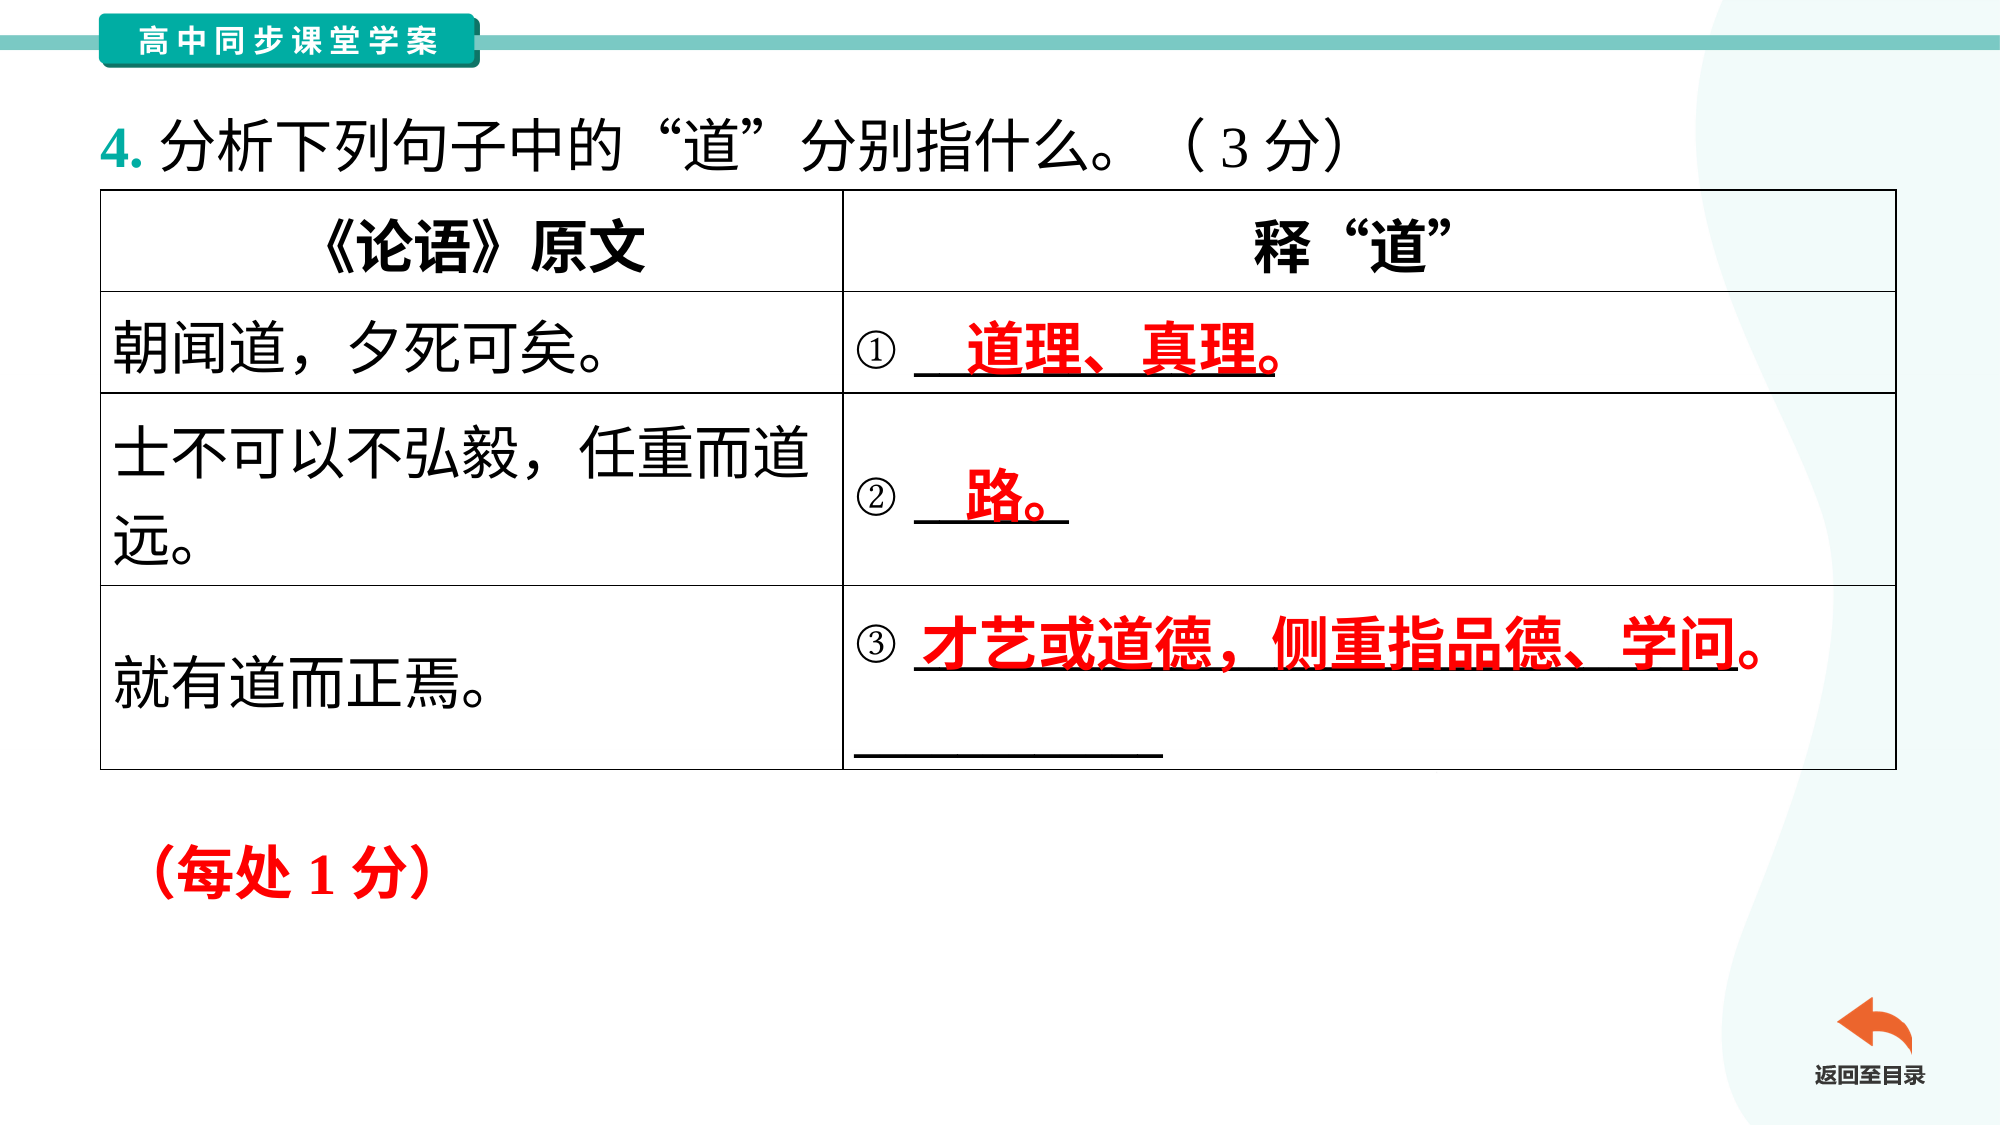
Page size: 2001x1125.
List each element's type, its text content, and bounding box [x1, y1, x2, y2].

table_cell ③ ________________________________ ____________ [844, 586, 1895, 769]
table_header 《论语》原文 [101, 191, 842, 291]
table_header 释“道” [844, 191, 1895, 291]
text_box 才艺或道德，侧重指品德、学问。 [854, 585, 1887, 768]
text_box 路。 [943, 441, 1104, 530]
text_box 4.分析下列句子中的“道”分别指什么。（3分） [100, 76, 1899, 179]
text_box （每处1分） [103, 807, 1104, 914]
text_box 道理、真理。 [943, 294, 1338, 383]
table_cell 朝闻道，夕死可矣。 [101, 292, 842, 392]
picture [0, 0, 2000, 1125]
table_cell ② ______ [844, 394, 1895, 585]
table_cell 士不可以不弘毅，任重而道 远。 [101, 394, 842, 585]
table_cell ① ______________ [844, 292, 1895, 392]
table_cell 就有道而正焉。 [101, 586, 842, 769]
